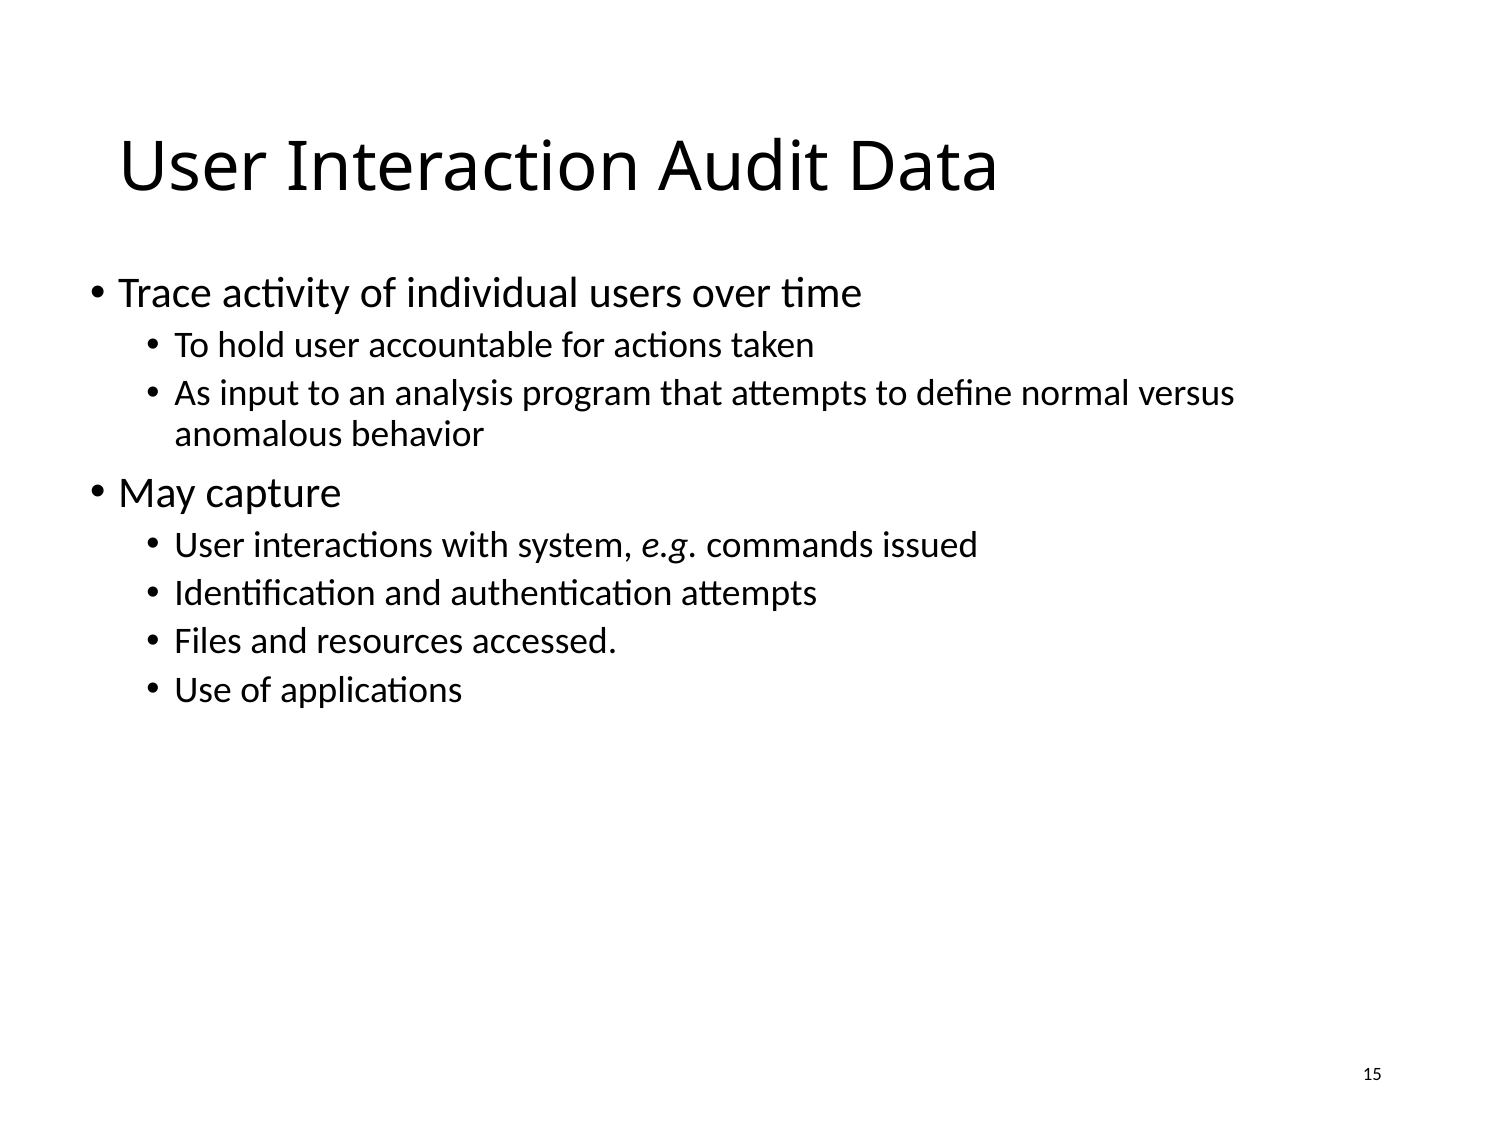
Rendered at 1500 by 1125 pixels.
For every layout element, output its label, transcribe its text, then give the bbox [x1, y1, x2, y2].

slide_number 15 [1059, 1042, 1397, 1103]
list Trace activity of individual users over time To hold user accountable for actions taken As input to an analysis program that attempts to define normal versus anomalous behavior May capture User interactions with system, e.g. commands issued Identification and authentication attempts Files and resources accessed. Use of applications [75, 262, 1425, 1050]
title User Interaction Audit Data [103, 59, 1397, 262]
